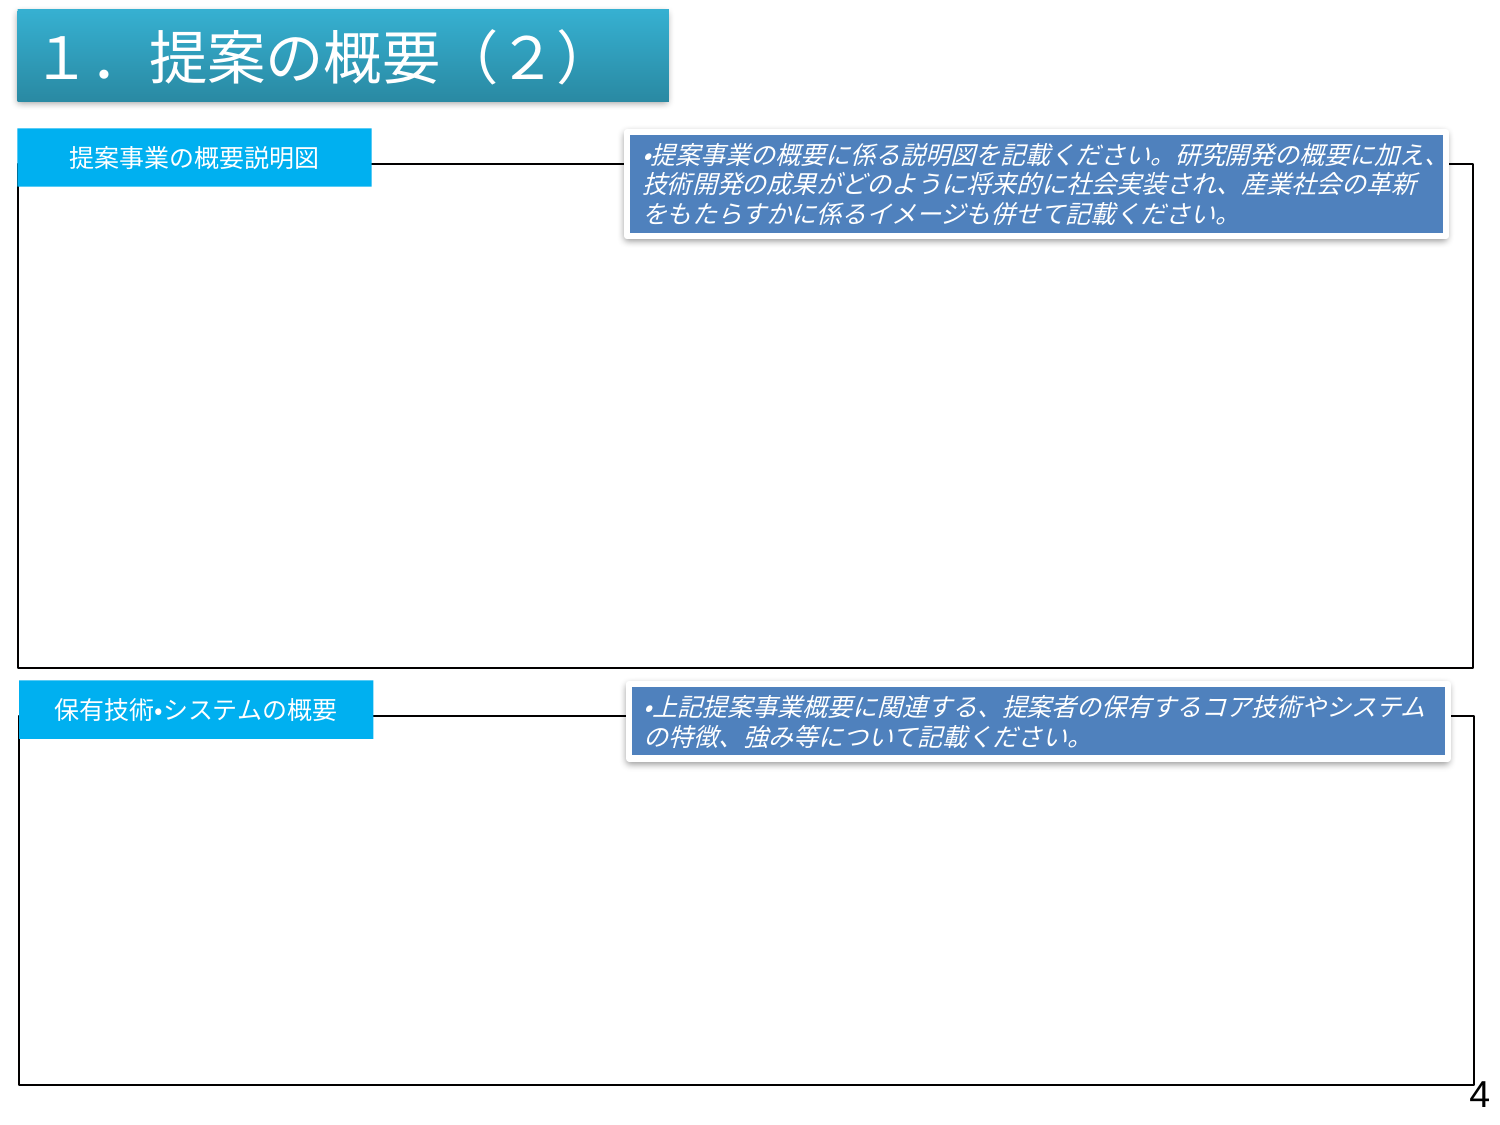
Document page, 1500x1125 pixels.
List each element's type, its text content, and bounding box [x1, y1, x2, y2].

text_box 提案事業の概要説明図 [15, 126, 374, 189]
text_box ・提案事業の概要に係る説明図を記載ください。研究開発の概要に加え、技術開発の成果がどのように将来的に社会実装され、産業社会の革新をもたらすかに係るイメージも併せて記載ください。 [624, 129, 1449, 239]
text_box [16, 162, 1475, 670]
text_box ・上記提案事業概要に関連する、提案者の保有するコア技術やシステムの特徴、強み等について記載ください。 [626, 681, 1451, 762]
text_box [17, 714, 1476, 1087]
title １．提案の概要（２） [17, 9, 669, 102]
text_box 保有技術・システムの概要 [17, 678, 375, 741]
text_box 4 [1402, 1074, 1491, 1112]
